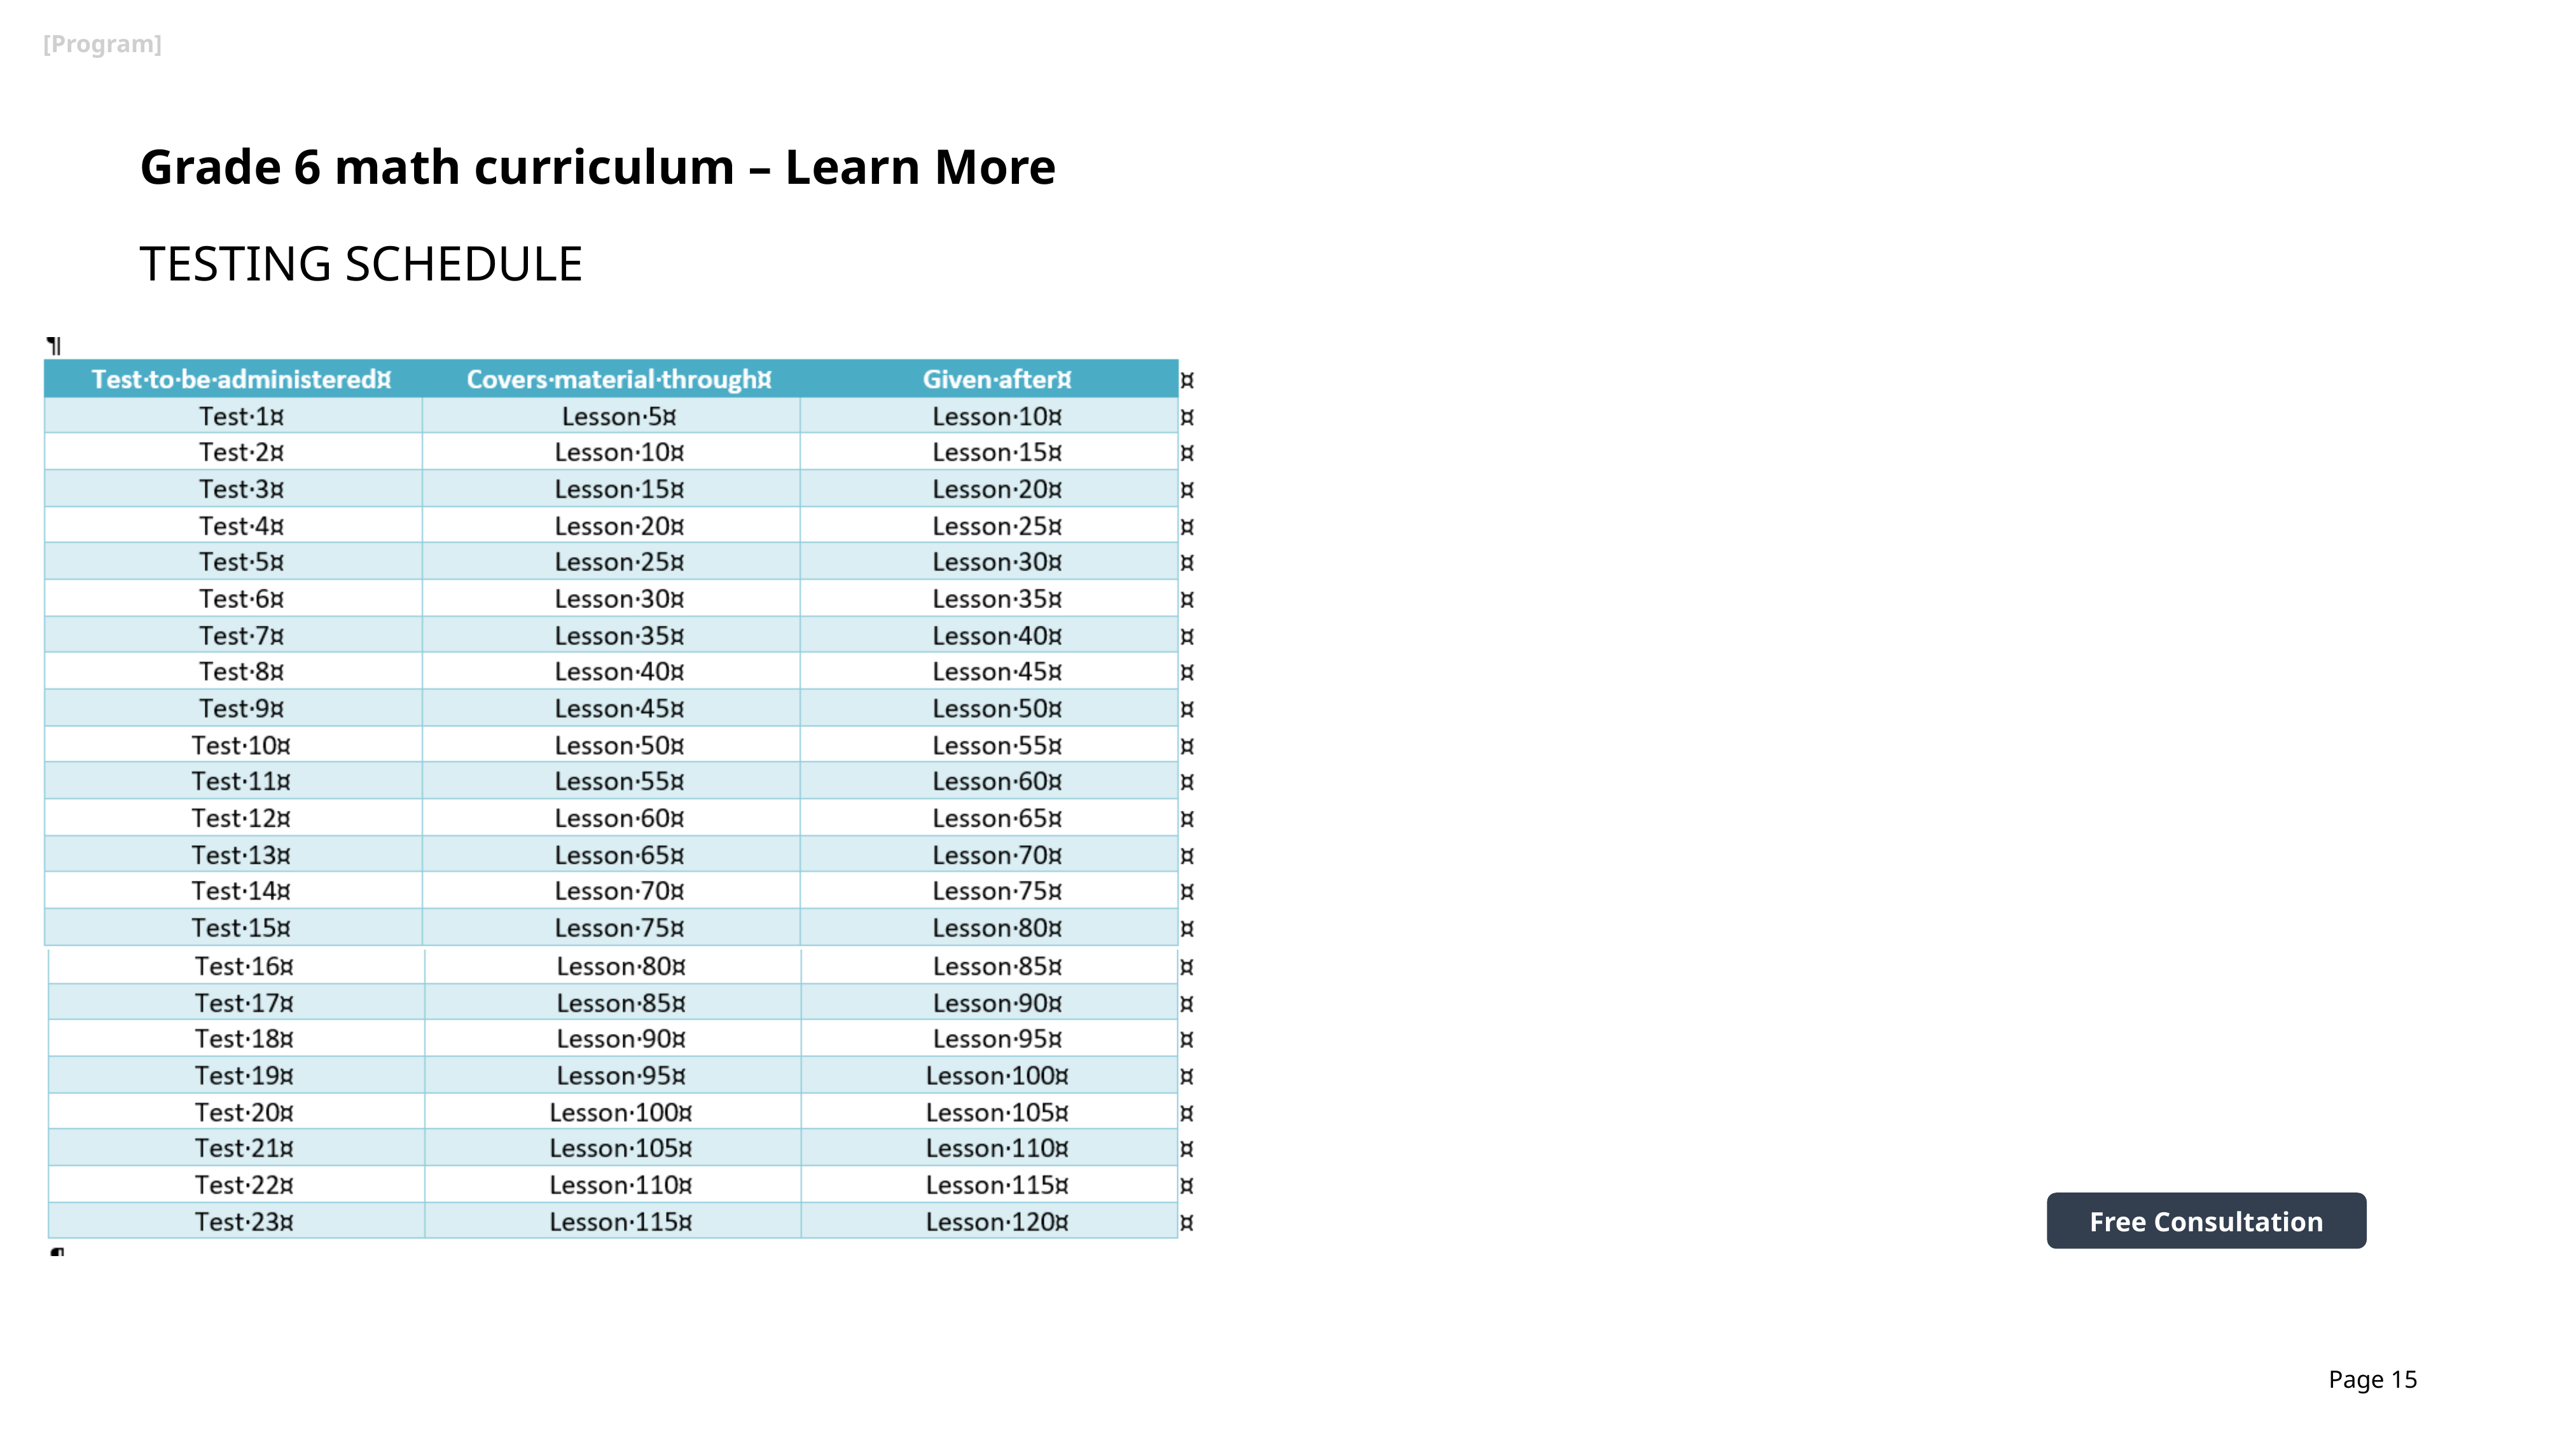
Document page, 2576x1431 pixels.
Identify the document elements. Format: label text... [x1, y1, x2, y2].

text_box TESTING SCHEDULE [130, 228, 1446, 295]
text_box Free Consultation [2046, 1192, 2368, 1250]
picture [33, 337, 1200, 1256]
text_box Grade 6 math curriculum – Learn More [130, 131, 1446, 198]
text_box Page 15 [2018, 1359, 2428, 1398]
text_box [Program] [33, 24, 184, 62]
